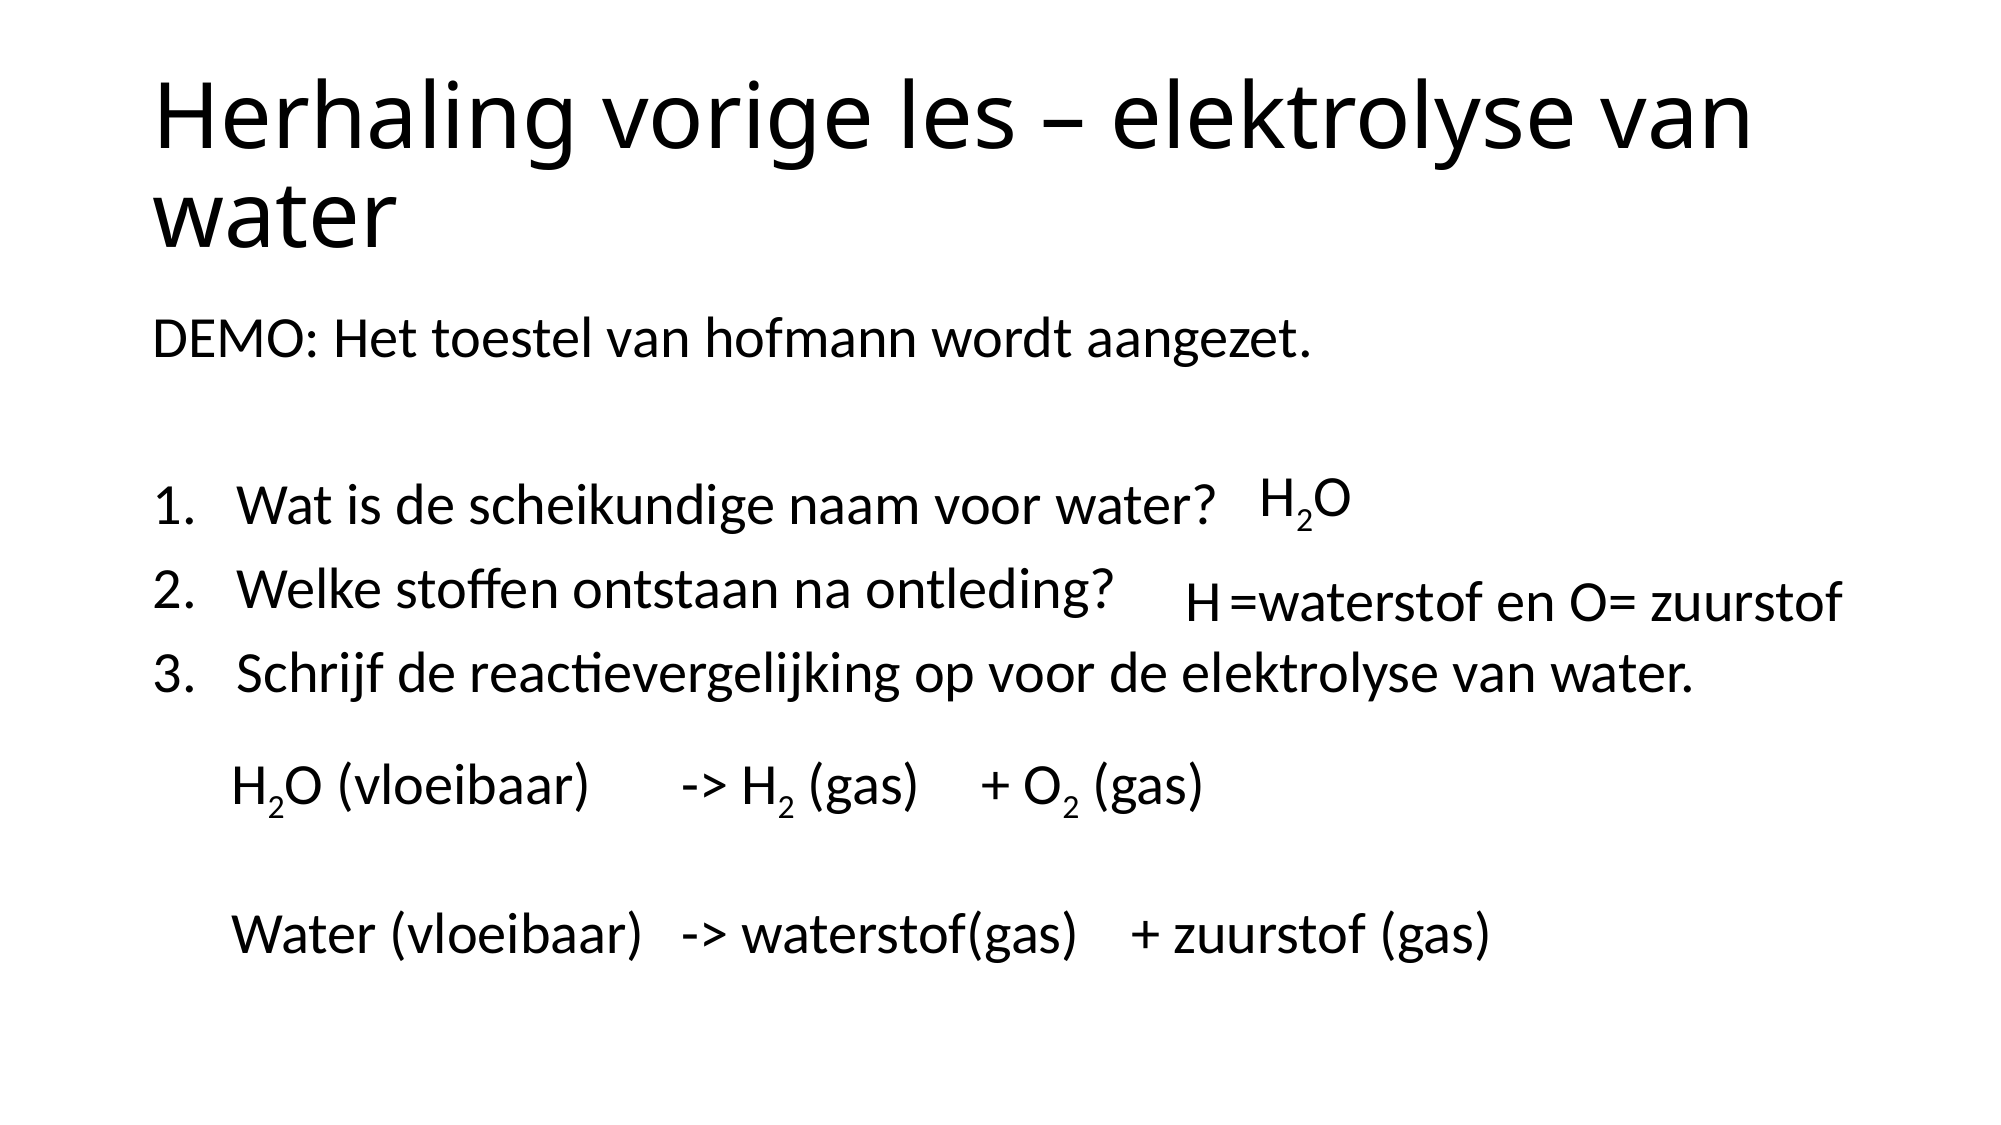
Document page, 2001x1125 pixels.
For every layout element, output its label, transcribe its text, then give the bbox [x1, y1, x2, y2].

title Herhaling vorige les – elektrolyse van water [137, 59, 1863, 278]
text_box H =waterstof en O= zuurstof [1170, 556, 1858, 651]
text_box H2O [1245, 450, 1367, 546]
text_box H2O (vloeibaar) -> H2 (gas) + O2 (gas) Water (vloeibaar) -> waterstof(gas) + zuurstof (gas) [216, 738, 1508, 973]
list DEMO: Het toestel van hofmann wordt aangezet. Wat is de scheikundige naam voor water? Welke stoffen ontstaan na ontleding? Schrijf de reactievergelijking op voor de elektrolyse van water. [137, 299, 1863, 1014]
